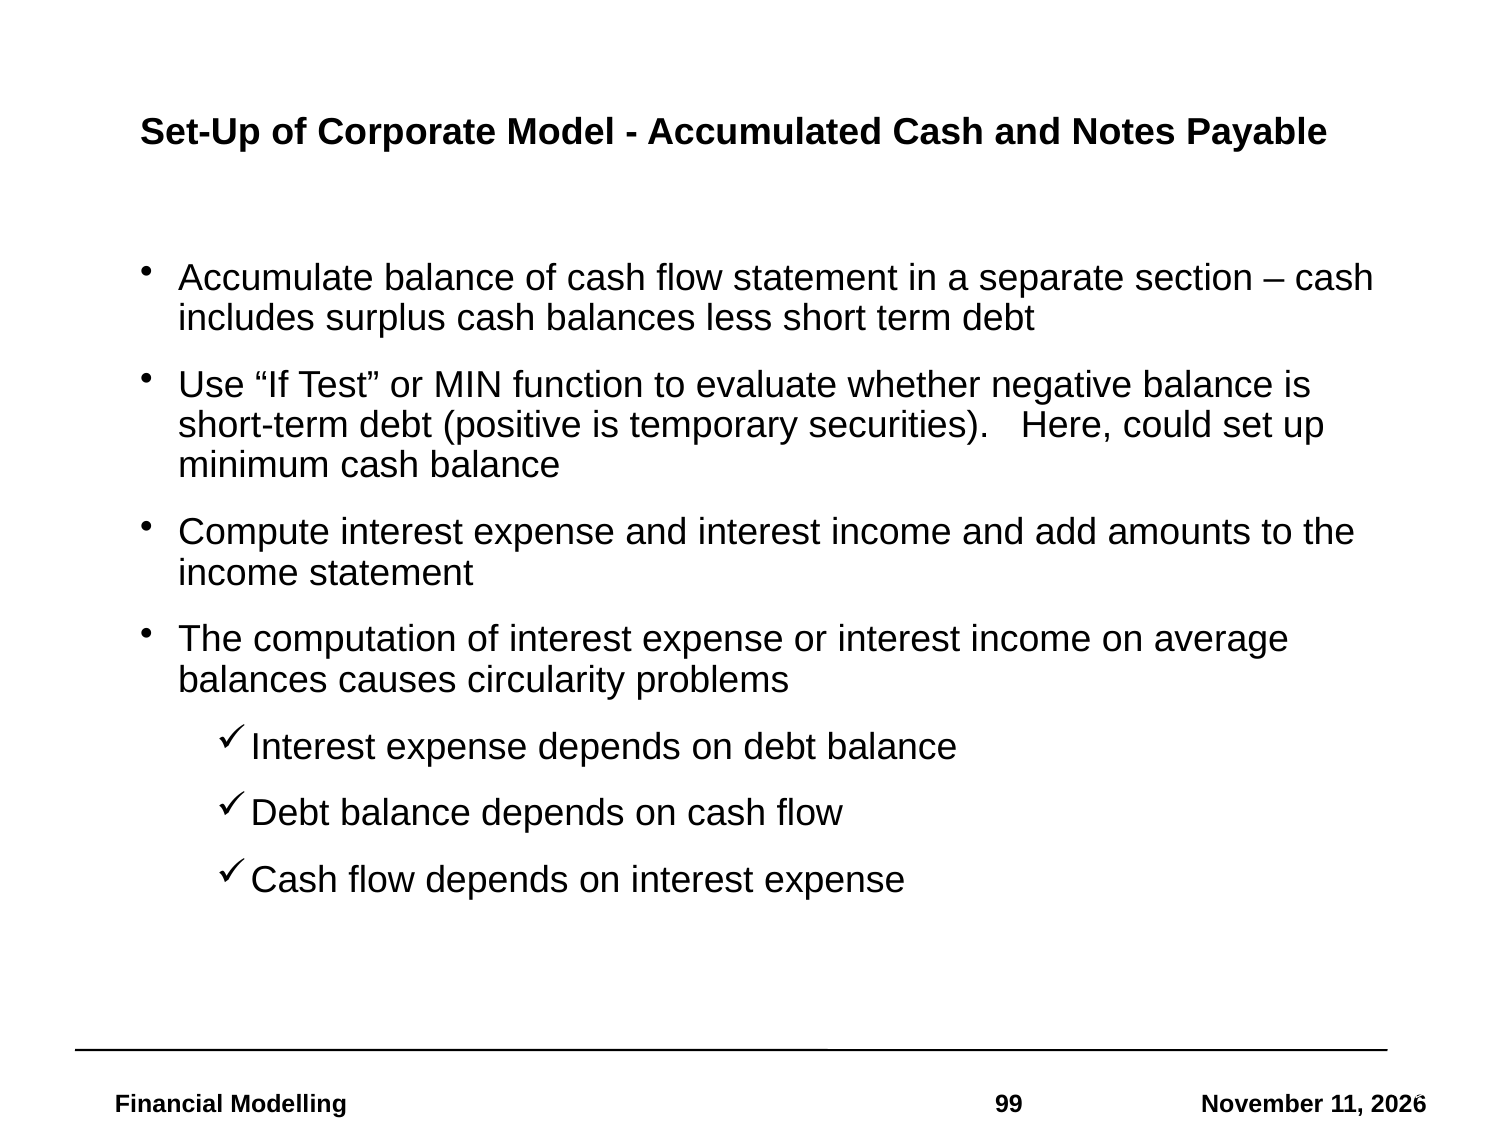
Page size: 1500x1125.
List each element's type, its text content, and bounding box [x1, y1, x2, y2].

list Accumulate balance of cash flow statement in a separate section – cash includes surplus cash balances less short term debt Use “If Test” or MIN function to evaluate whether negative balance is short-term debt (positive is temporary securities). Here, could set up minimum cash balance Compute interest expense and interest income and add amounts to the income statement The computation of interest expense or interest income on average balances causes circularity problems Interest expense depends on debt balance Debt balance depends on cash flow Cash flow depends on interest expense [124, 249, 1413, 1001]
title Set-Up of Corporate Model - Accumulated Cash and Notes Payable [124, 99, 1413, 226]
